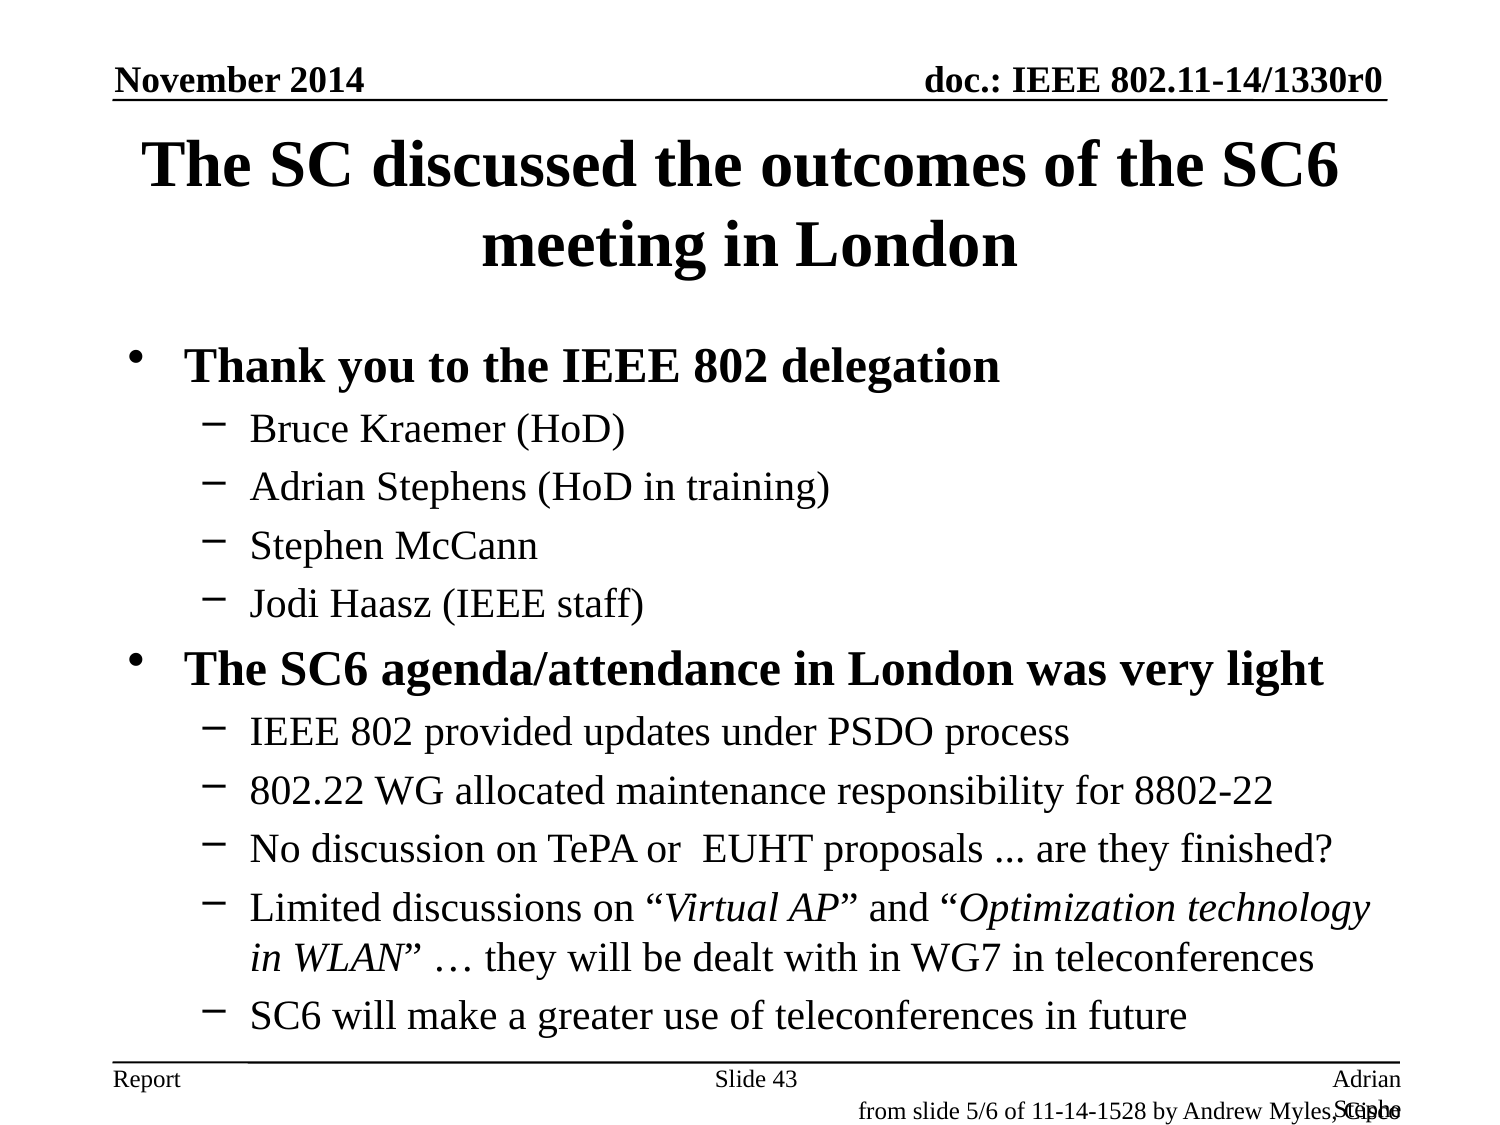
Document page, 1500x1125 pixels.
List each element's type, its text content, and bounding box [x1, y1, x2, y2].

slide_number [114, 54, 374, 101]
slide_number Slide 43 [712, 1061, 800, 1087]
list Thank you to the IEEE 802 delegation Bruce Kraemer (HoD) Adrian Stephens (HoD in training) Stephen McCann Jodi Haasz (IEEE staff) The SC6 agenda/attendance in London was very light IEEE 802 provided updates under PSDO process 802.22 WG allocated maintenance responsibility for 8802-22 No discussion on TePA or EUHT proposals ... are they finished? Limited discussions on “Virtual AP” and “Optimization technology in WLAN” … they will be dealt with in WG7 in teleconferences SC6 will make a greater use of teleconferences in future [112, 324, 1388, 1000]
title The SC discussed the outcomes of the SC6 meeting in London [112, 112, 1388, 288]
text_box from slide 5/6 of 11-14-1528 by Andrew Myles, Cisco [343, 1087, 1417, 1125]
footer Adrian Stephens, Intel Corporation [1324, 1061, 1402, 1087]
